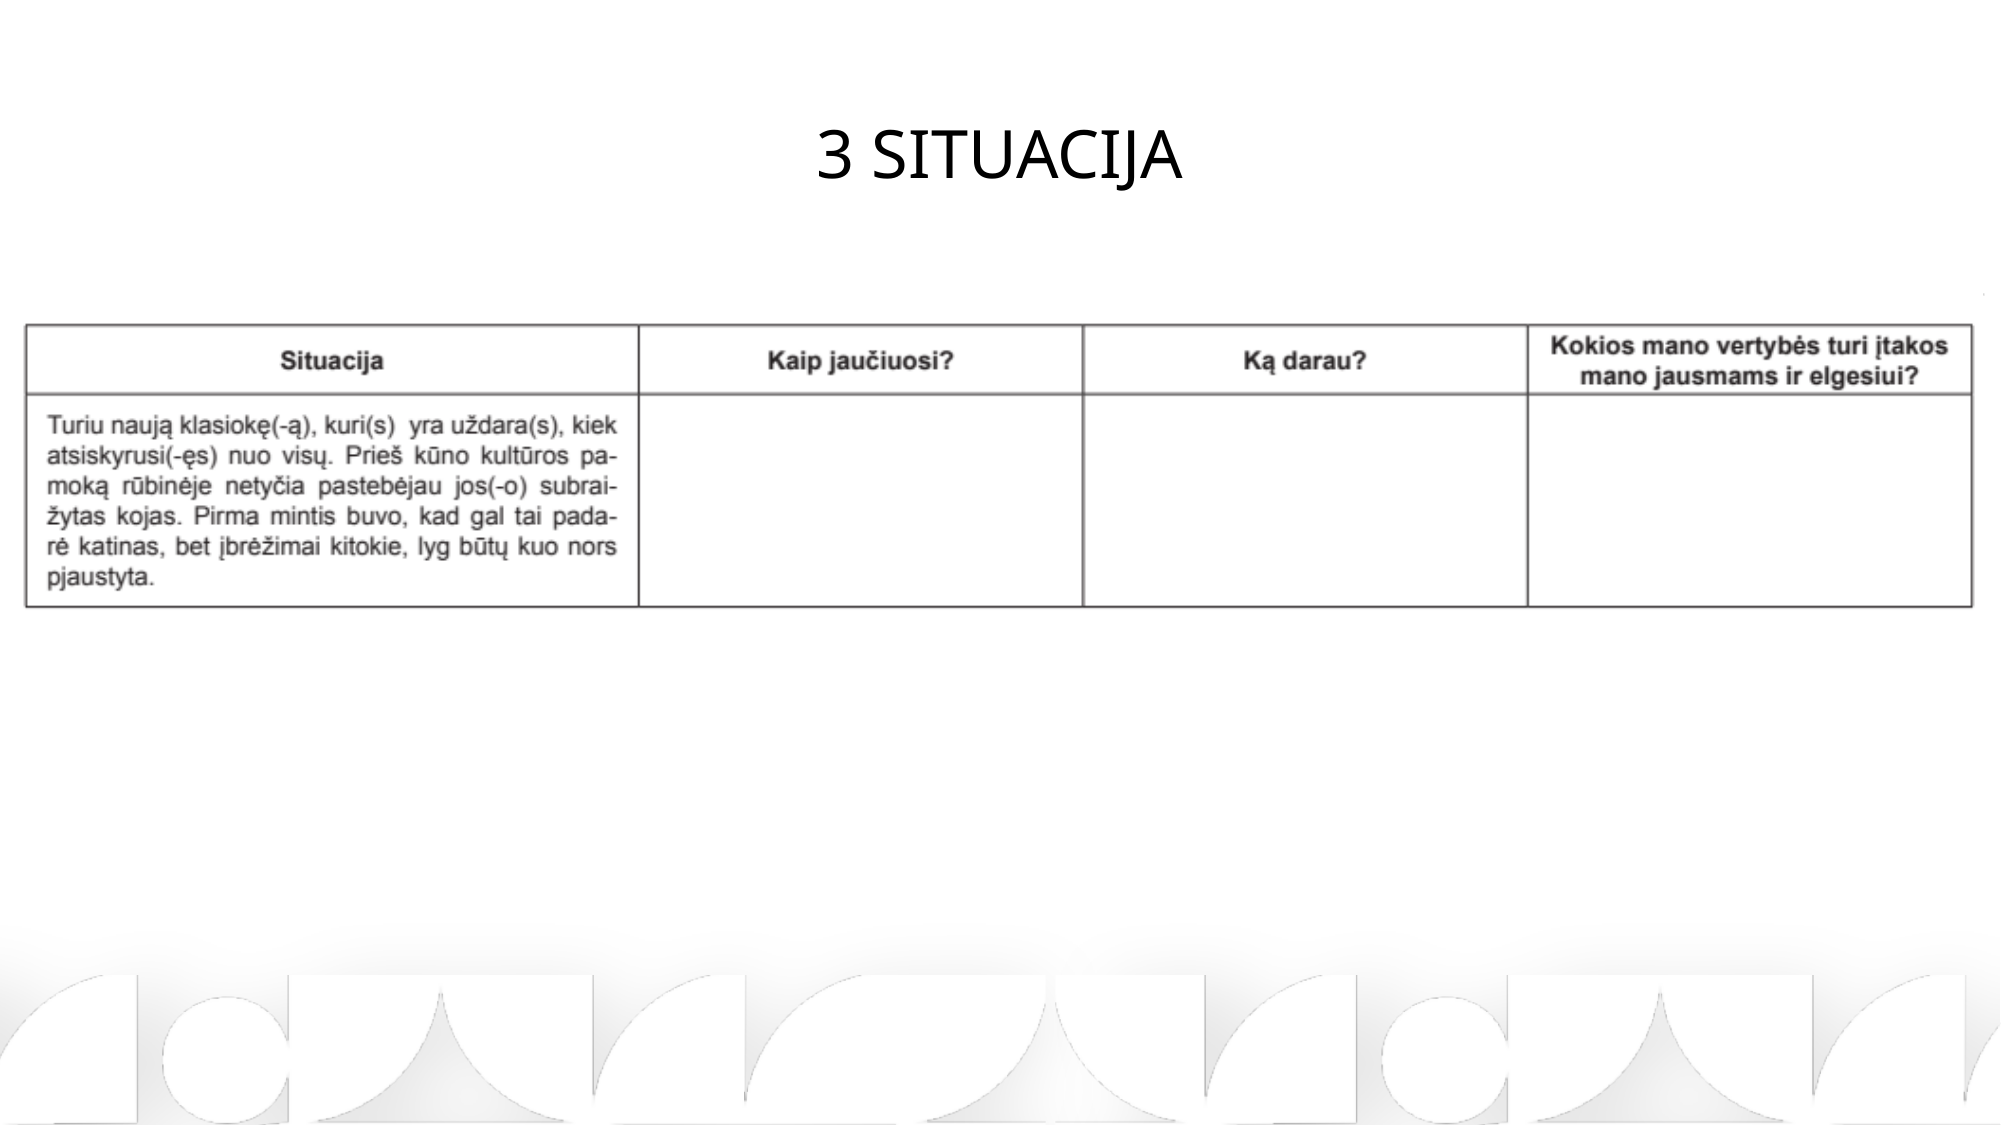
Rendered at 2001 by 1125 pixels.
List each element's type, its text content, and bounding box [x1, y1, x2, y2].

picture [1055, 974, 2000, 1125]
text_box 3 situacija [808, 104, 1192, 200]
picture [0, 974, 1046, 1125]
picture [14, 293, 1985, 634]
